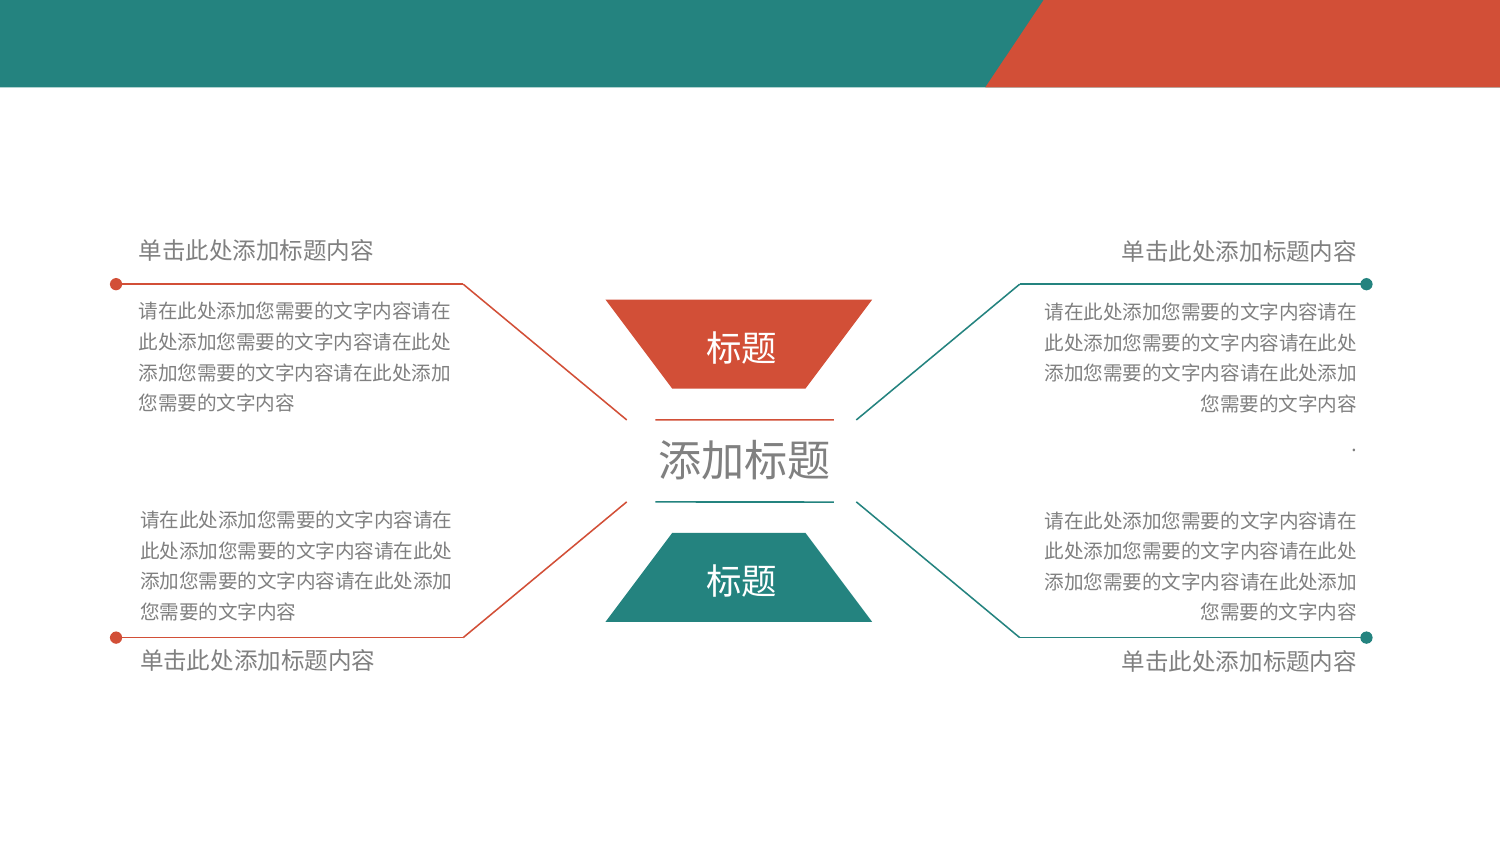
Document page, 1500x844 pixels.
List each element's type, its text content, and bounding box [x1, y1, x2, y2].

text_box 单击此处添加标题内容 [128, 640, 526, 680]
text_box 添加标题 [647, 428, 842, 492]
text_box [605, 533, 873, 622]
text_box 单击此处添加标题内容 [971, 231, 1368, 287]
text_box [605, 299, 873, 389]
text_box 单击此处添加标题内容 [971, 641, 1368, 709]
text_box 单击此处添加标题内容 [127, 230, 525, 270]
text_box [116, 284, 627, 638]
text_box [856, 284, 1367, 638]
